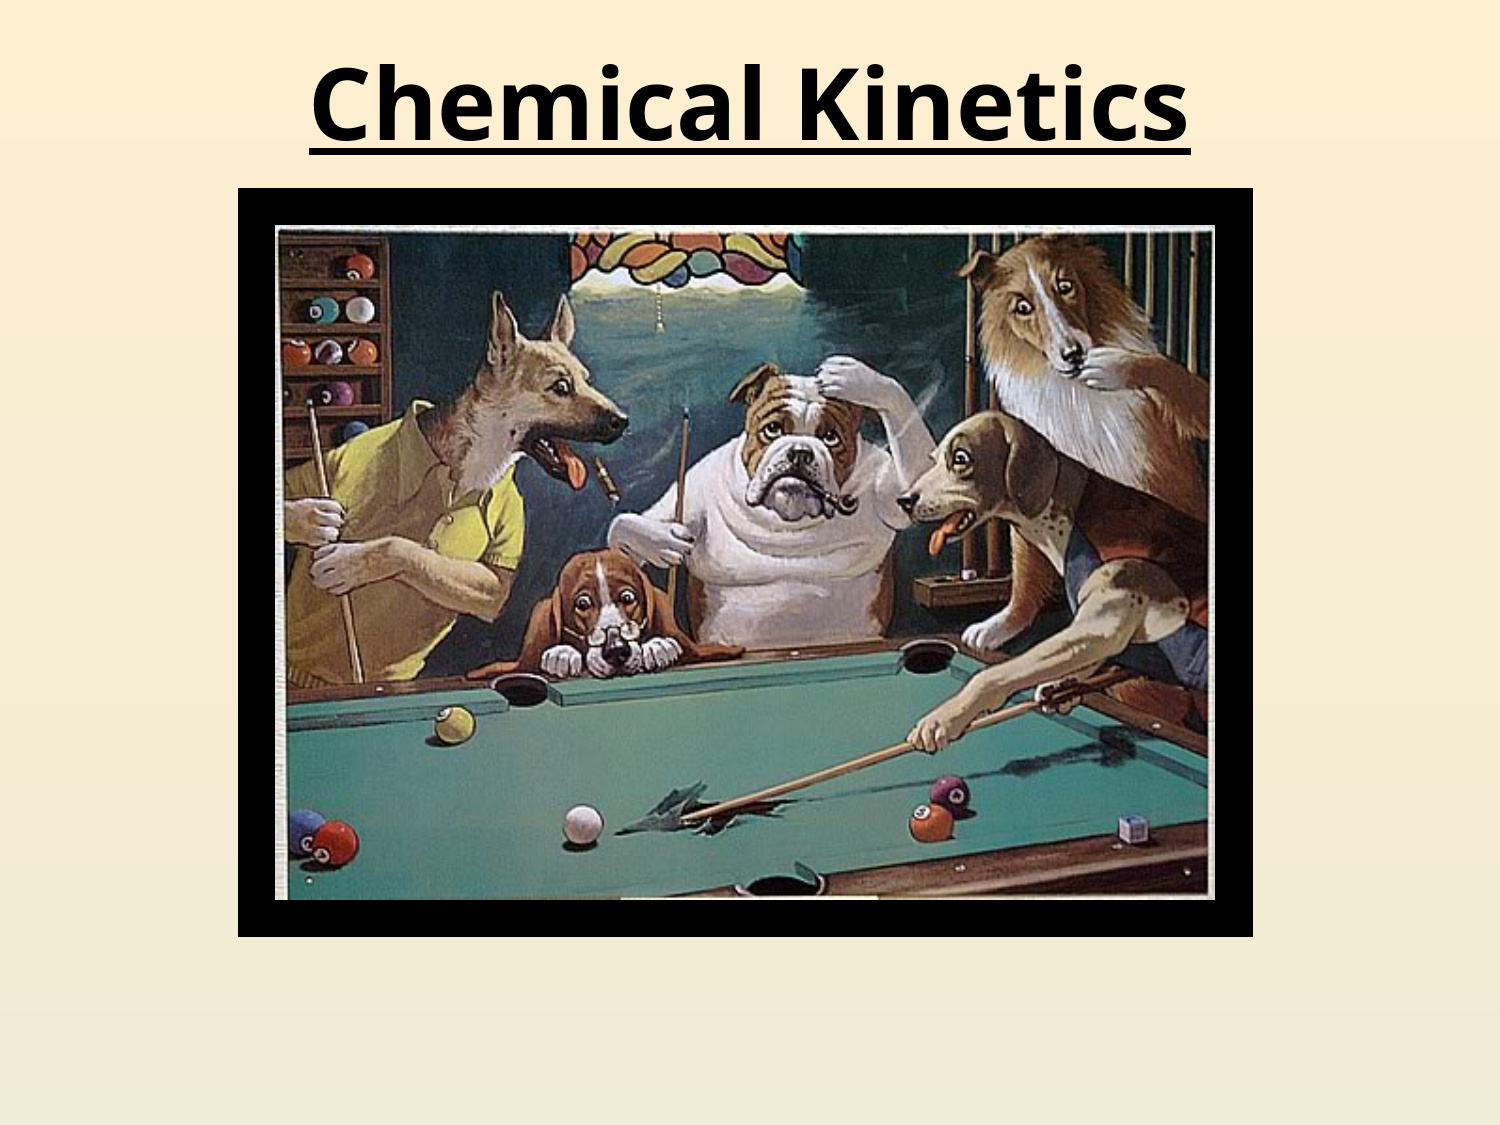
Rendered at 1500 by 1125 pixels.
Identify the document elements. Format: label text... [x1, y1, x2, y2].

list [274, 224, 1216, 901]
title Chemical Kinetics [112, 49, 1388, 151]
